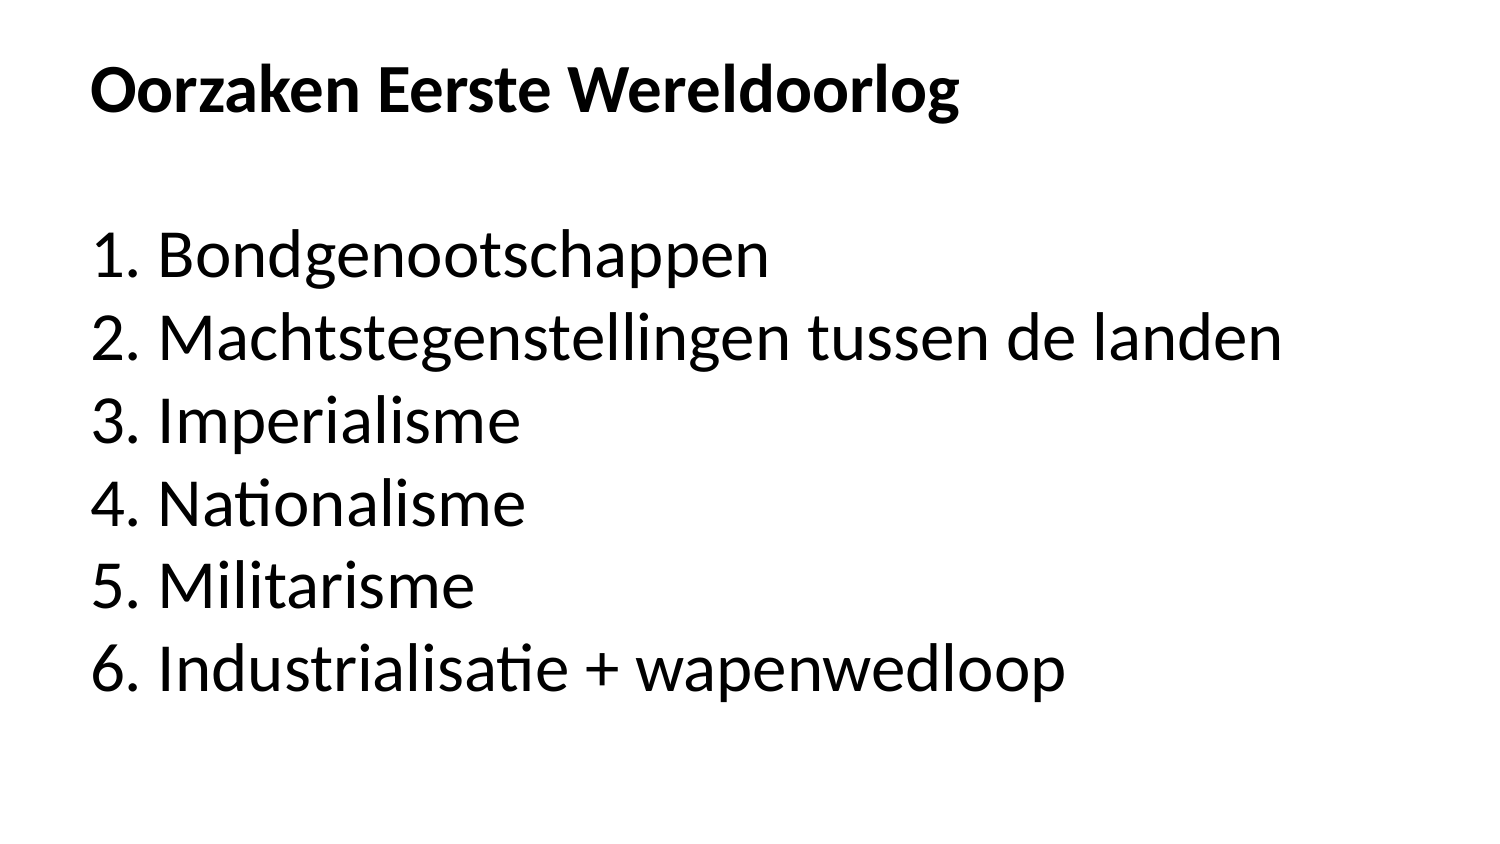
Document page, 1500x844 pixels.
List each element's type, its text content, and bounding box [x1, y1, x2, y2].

title Oorzaken Eerste Wereldoorlog 1. Bondgenootschappen 2. Machtstegenstellingen tussen de landen 3. Imperialisme 4. Nationalisme 5. Militarisme 6. Industrialisatie + wapenwedloop [75, 33, 1500, 844]
